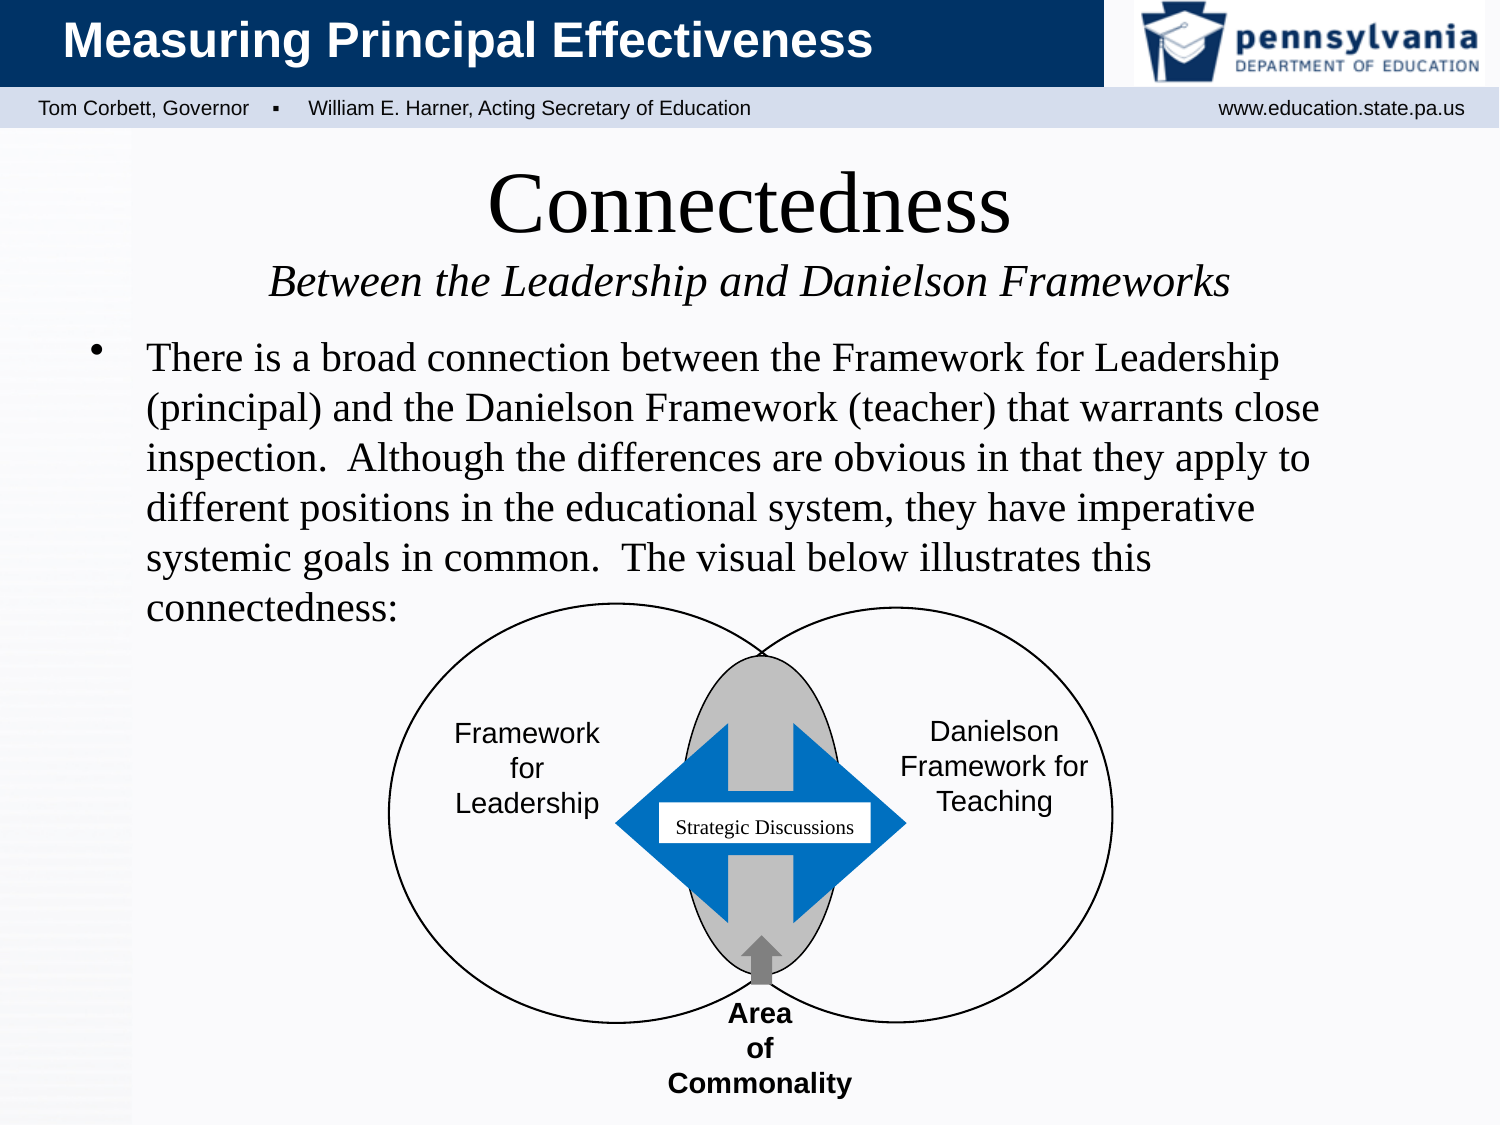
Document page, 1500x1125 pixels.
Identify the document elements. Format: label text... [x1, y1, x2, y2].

title Connectedness Between the Leadership and Danielson Frameworks [75, 137, 1425, 322]
list There is a broad connection between the Framework for Leadership (principal) and the Danielson Framework (teacher) that warrants close inspection. Although the differences are obvious in that they apply to different positions in the educational system, they have imperative systemic goals in common. The visual below illustrates this connectedness: [75, 322, 1425, 1065]
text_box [388, 603, 1113, 1024]
picture [0, 0, 1500, 1125]
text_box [614, 722, 907, 924]
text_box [638, 934, 881, 1115]
